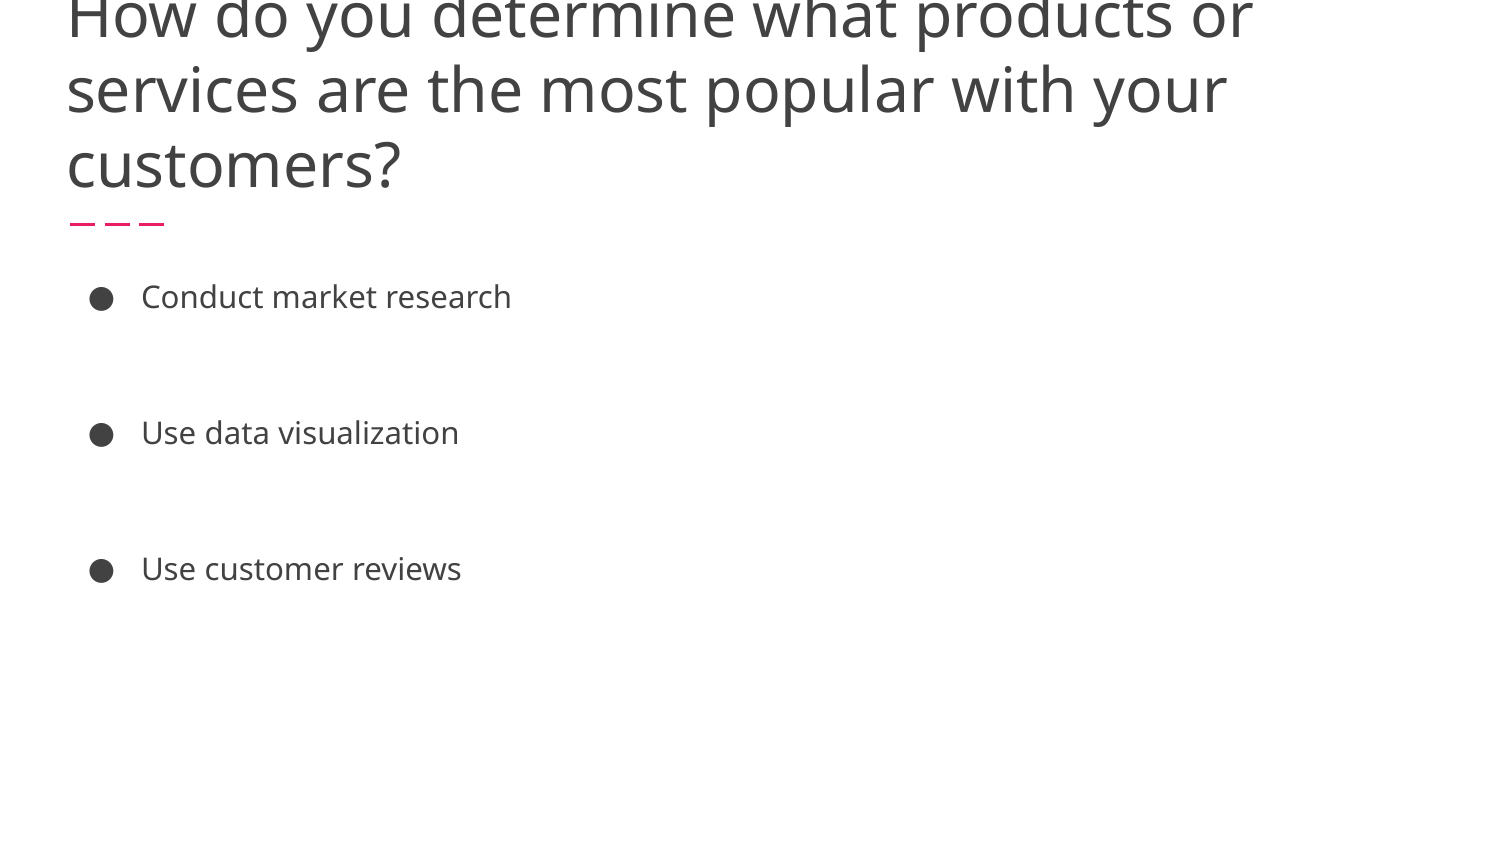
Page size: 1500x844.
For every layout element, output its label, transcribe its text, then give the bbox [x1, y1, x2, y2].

list Conduct market research Use data visualization Use customer reviews [51, 256, 1449, 765]
title How do you determine what products or services are the most popular with your customers? [51, 47, 1449, 215]
